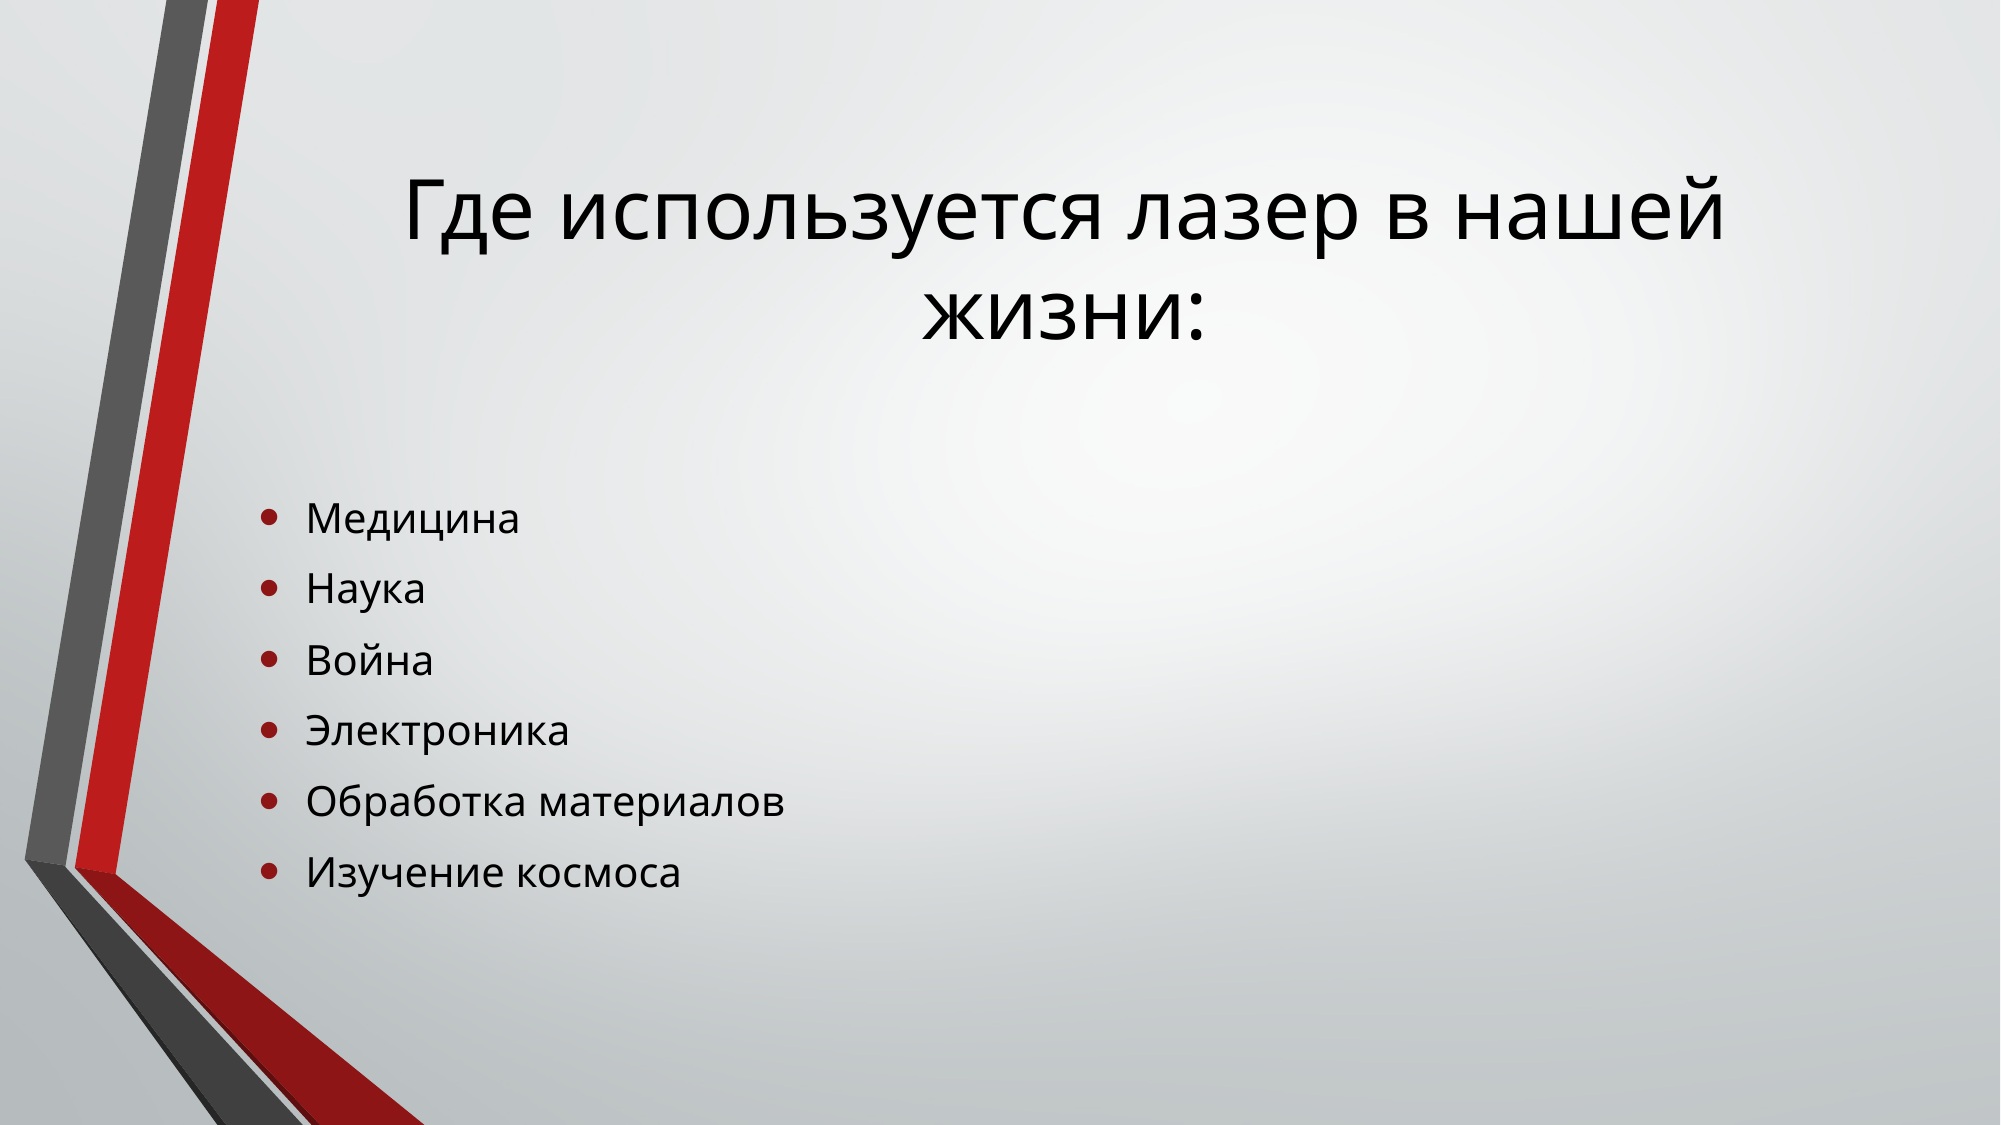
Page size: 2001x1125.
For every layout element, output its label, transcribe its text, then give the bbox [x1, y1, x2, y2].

list Медицина Наука Война Электроника Обработка материалов Изучение космоса [243, 437, 1887, 950]
title Где используется лазер в нашей жизни: [243, 112, 1887, 400]
